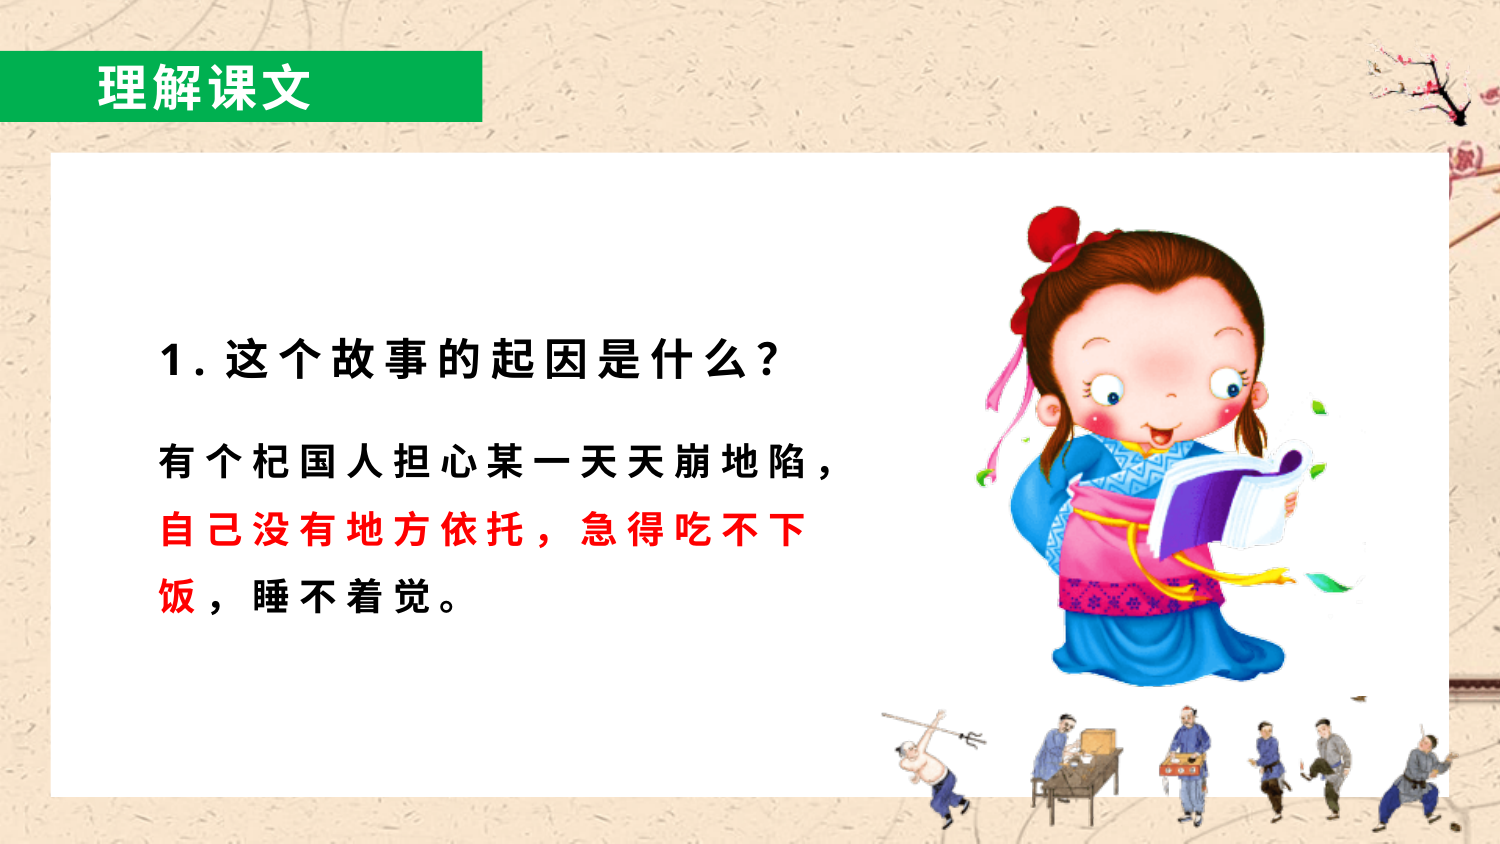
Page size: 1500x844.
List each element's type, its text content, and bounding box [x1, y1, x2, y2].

text_box 理解课文 [0, 50, 483, 122]
text_box 1.这个故事的起因是什么？ [147, 299, 800, 390]
text_box 有个杞国人担心某一天天崩地陷，自己没有地方依托，急得吃不下饭，睡不着觉。 [147, 410, 863, 624]
picture [0, 0, 1500, 844]
